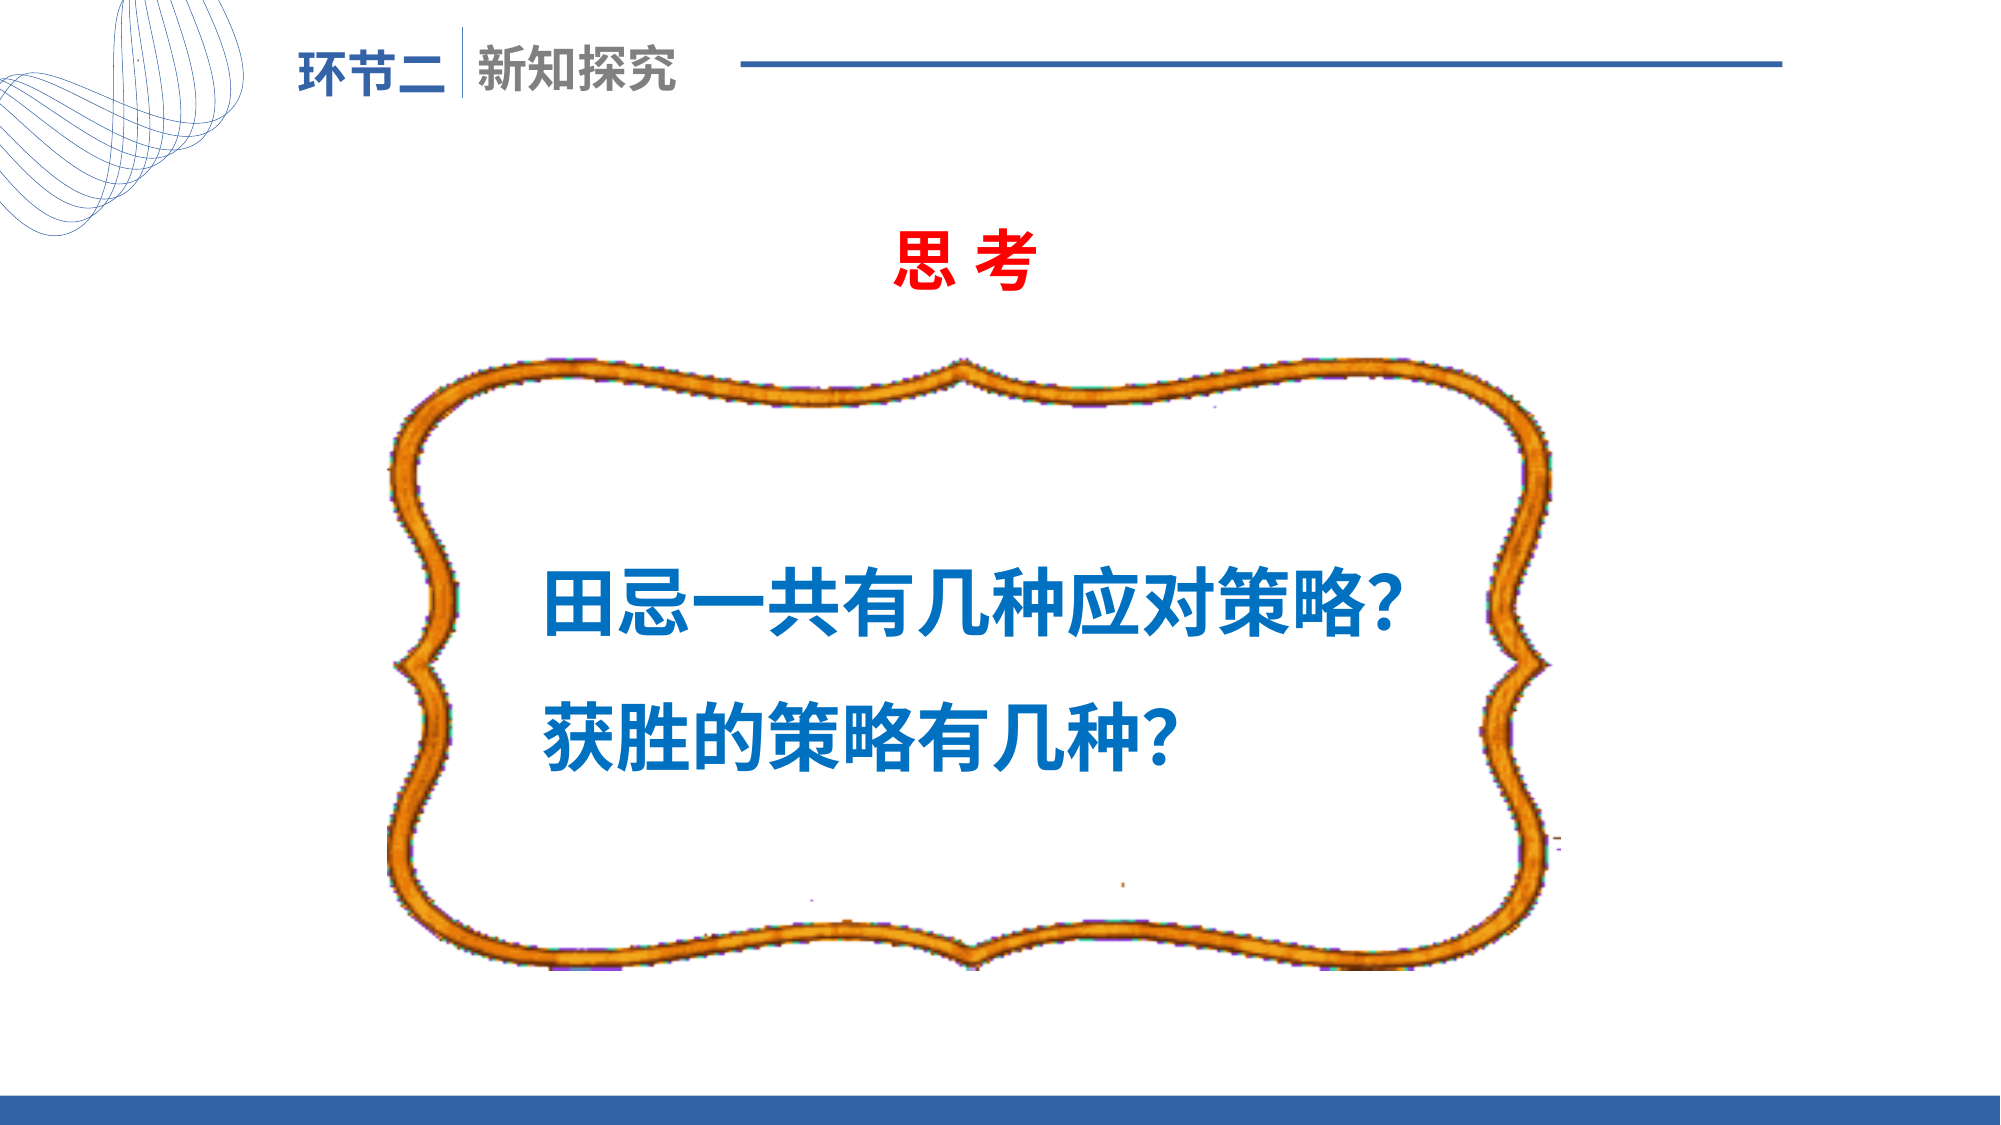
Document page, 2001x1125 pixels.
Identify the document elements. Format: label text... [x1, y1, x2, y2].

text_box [387, 347, 1561, 971]
text_box 思 考 [876, 211, 1165, 307]
